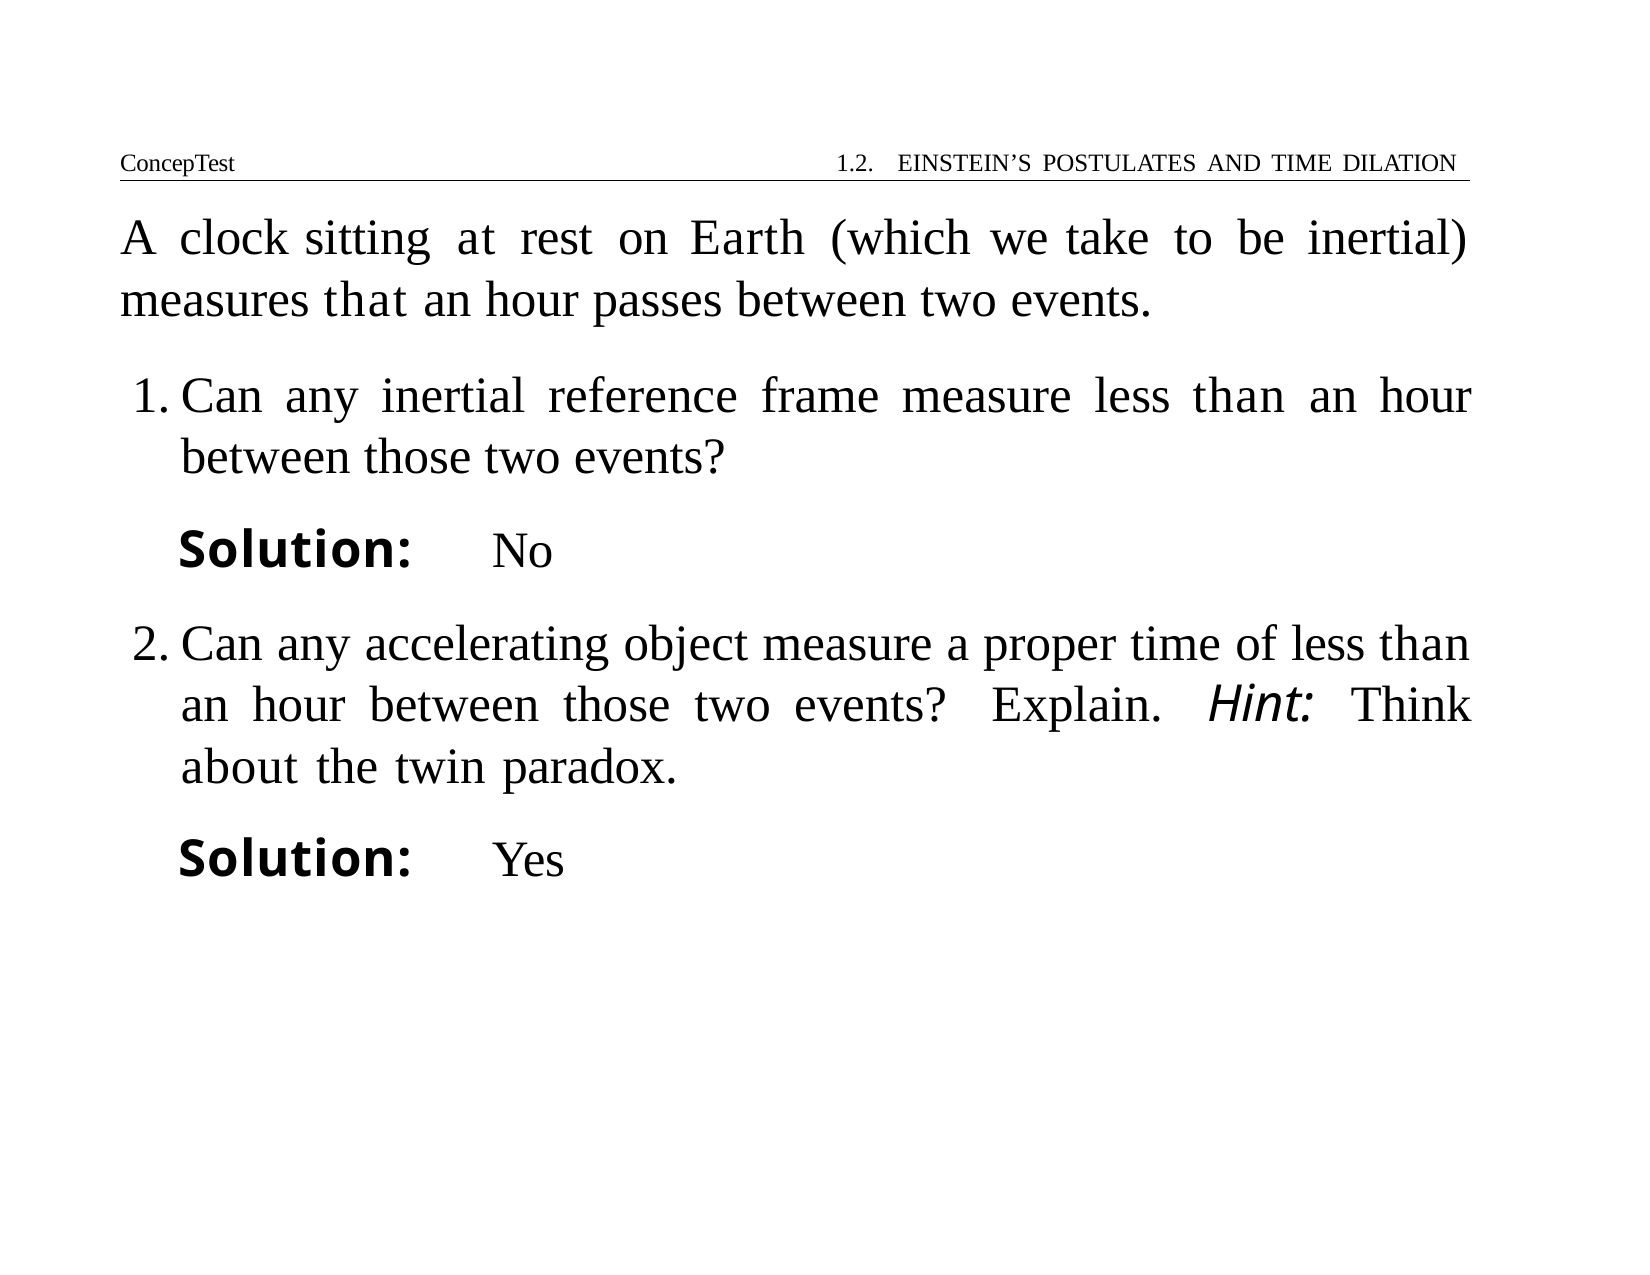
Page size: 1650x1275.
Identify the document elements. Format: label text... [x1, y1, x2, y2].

text_box ConcepTest 1.2. EINSTEIN’S POSTULATES AND TIME DILATION [117, 144, 1473, 176]
title A clock sitting at rest on Earth (which we take to be inertial) measures that an hour passes between two events. [117, 201, 1473, 416]
text_box Can any inertial reference frame measure less than an hour between those two events? Solution: No Can any accelerating object measure a proper time of less than an hour between those two events? Explain. Hint: Think about the twin paradox. Solution: Yes [130, 358, 1473, 887]
